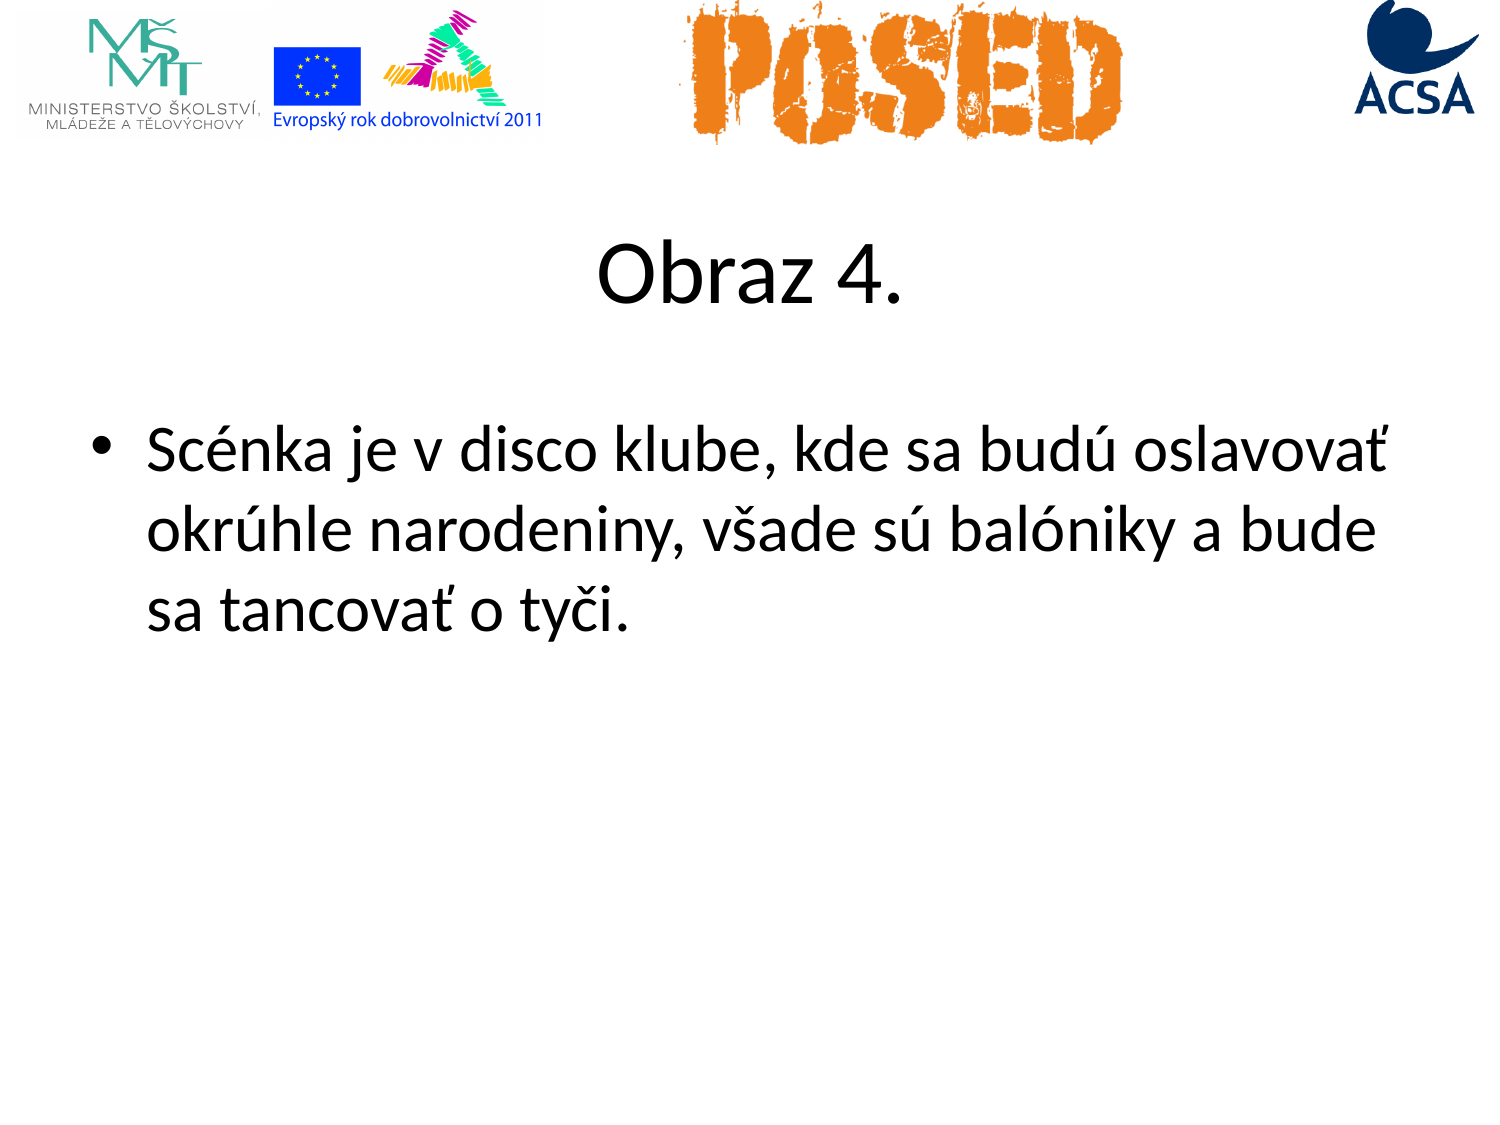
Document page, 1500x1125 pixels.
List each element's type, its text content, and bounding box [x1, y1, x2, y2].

picture [679, 0, 1123, 145]
title Obraz 4. [76, 172, 1427, 361]
picture [1354, 0, 1479, 114]
list Scénka je v disco klube, kde sa budú oslavovať okrúhle narodeniny, všade sú balóniky a bude sa tancovať o tyči. [75, 397, 1425, 1005]
picture [17, 0, 549, 142]
